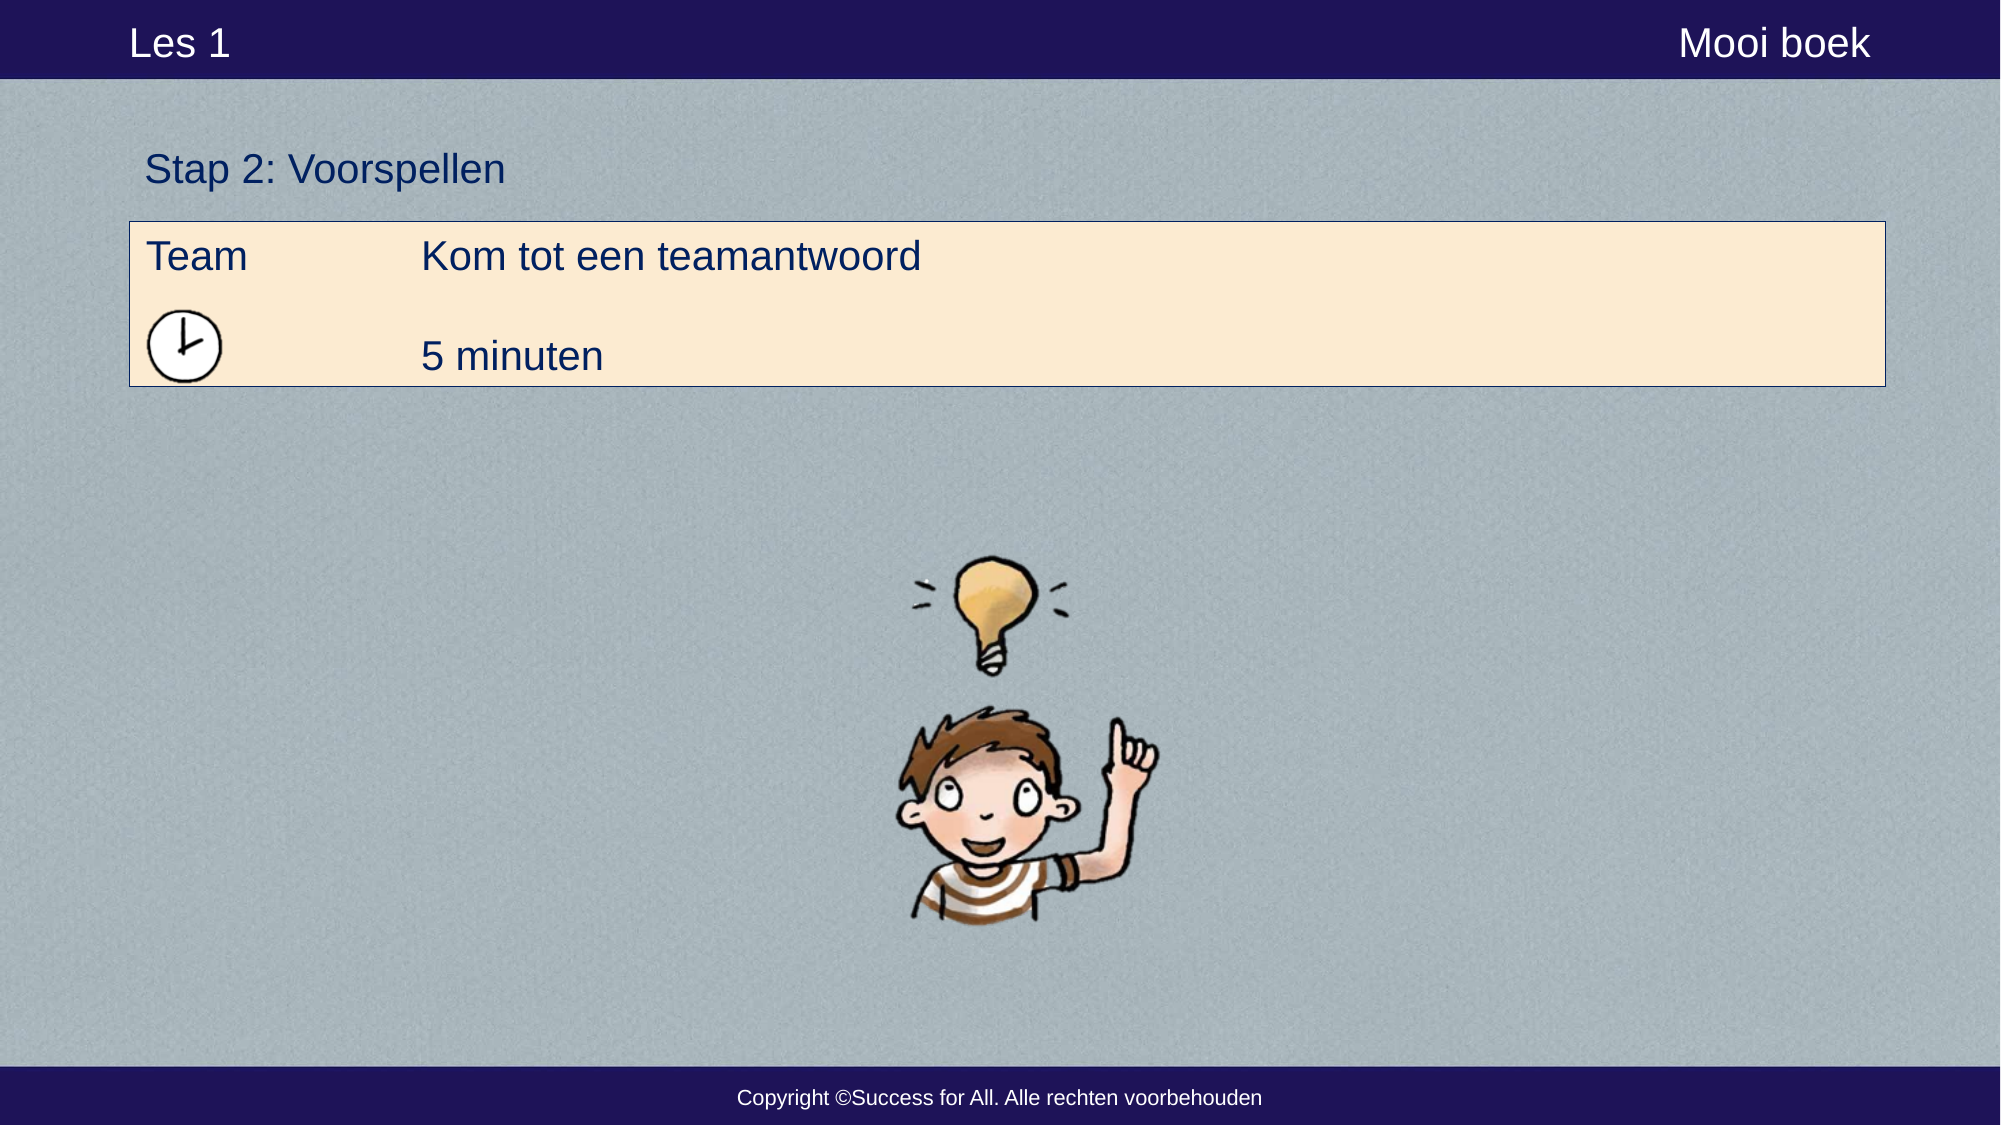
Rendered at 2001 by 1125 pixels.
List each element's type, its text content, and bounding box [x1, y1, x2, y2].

text_box Copyright ©Success for All. Alle rechten voorbehouden [0, 1076, 2000, 1125]
text_box Team Kom tot een teamantwoord 5 minuten [129, 221, 1886, 387]
text_box Mooi boek [999, 8, 1886, 73]
text_box Stap 2: Voorspellen [129, 134, 922, 200]
picture [0, 0, 2001, 1125]
text_box Les 1 [114, 8, 354, 73]
